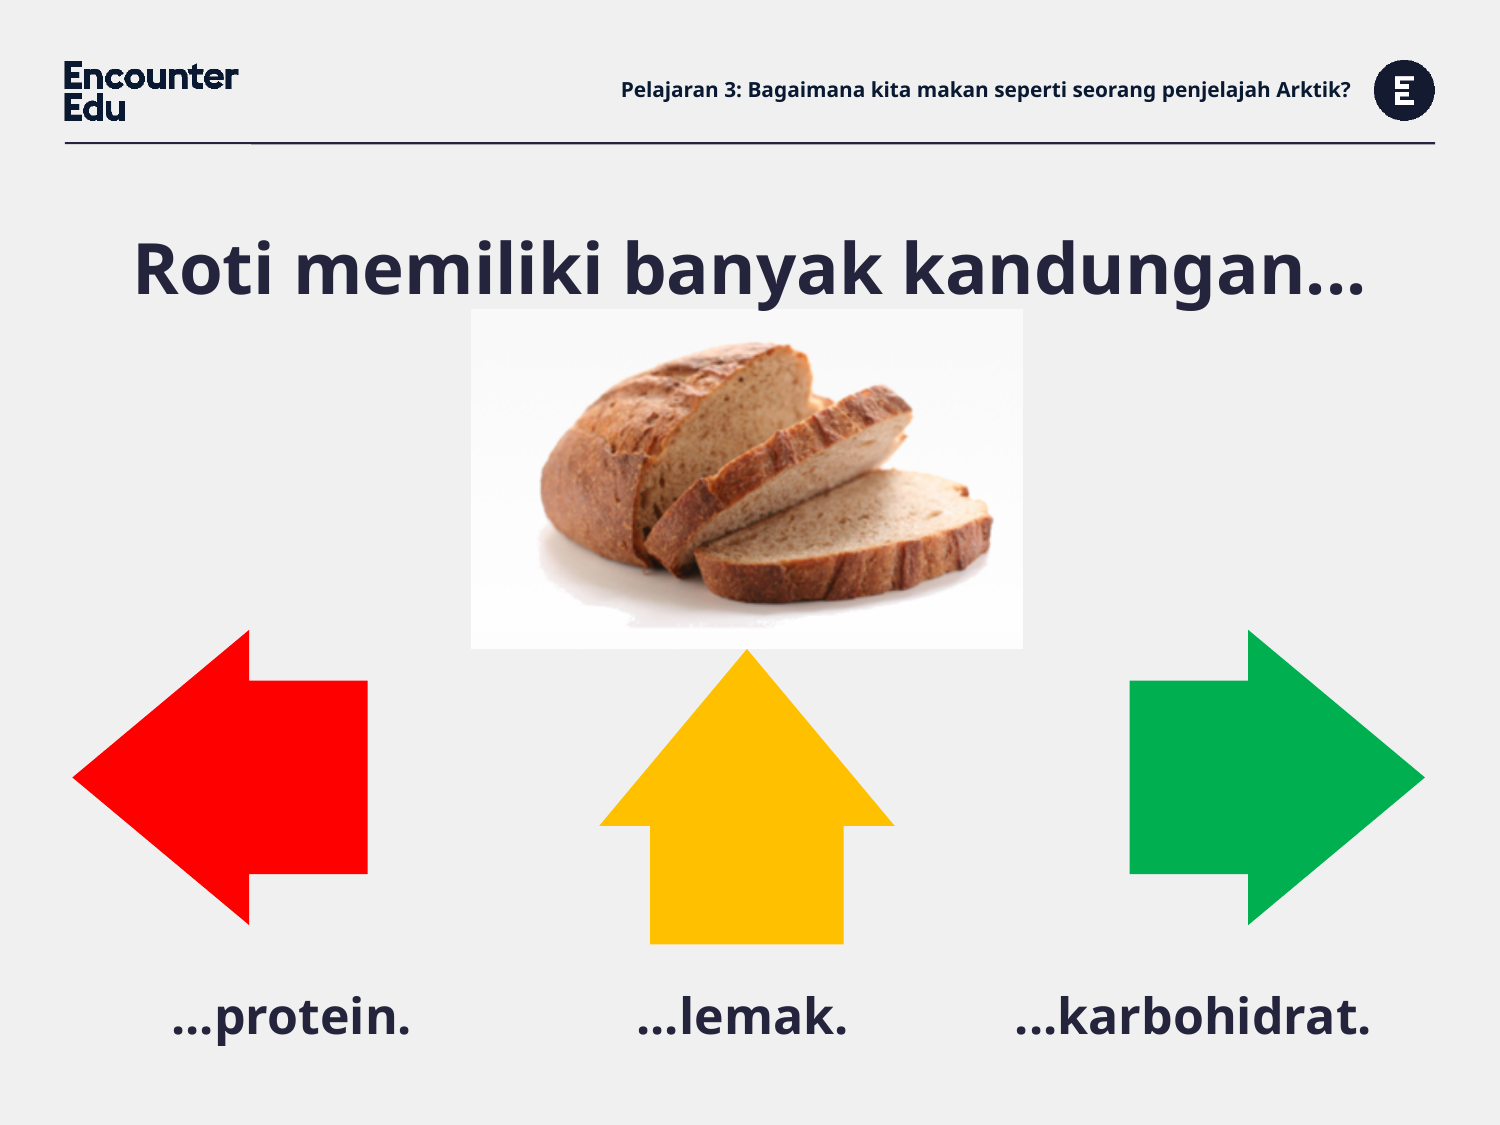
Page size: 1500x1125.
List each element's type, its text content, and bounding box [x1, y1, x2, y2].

text_box [597, 650, 897, 947]
picture [471, 309, 1023, 650]
table_header ...protein. [66, 973, 517, 1125]
text_box Roti memiliki banyak kandungan... [73, 215, 1427, 316]
title Pelajaran 3: Bagaimana kita makan seperti seorang penjelajah Arktik? [396, 67, 1359, 114]
table_header ...lemak. [517, 973, 968, 1125]
text_box [1127, 627, 1428, 927]
table_header ...karbohidrat. [968, 973, 1419, 1125]
text_box [70, 627, 370, 927]
picture [1372, 58, 1436, 122]
picture [60, 59, 243, 122]
